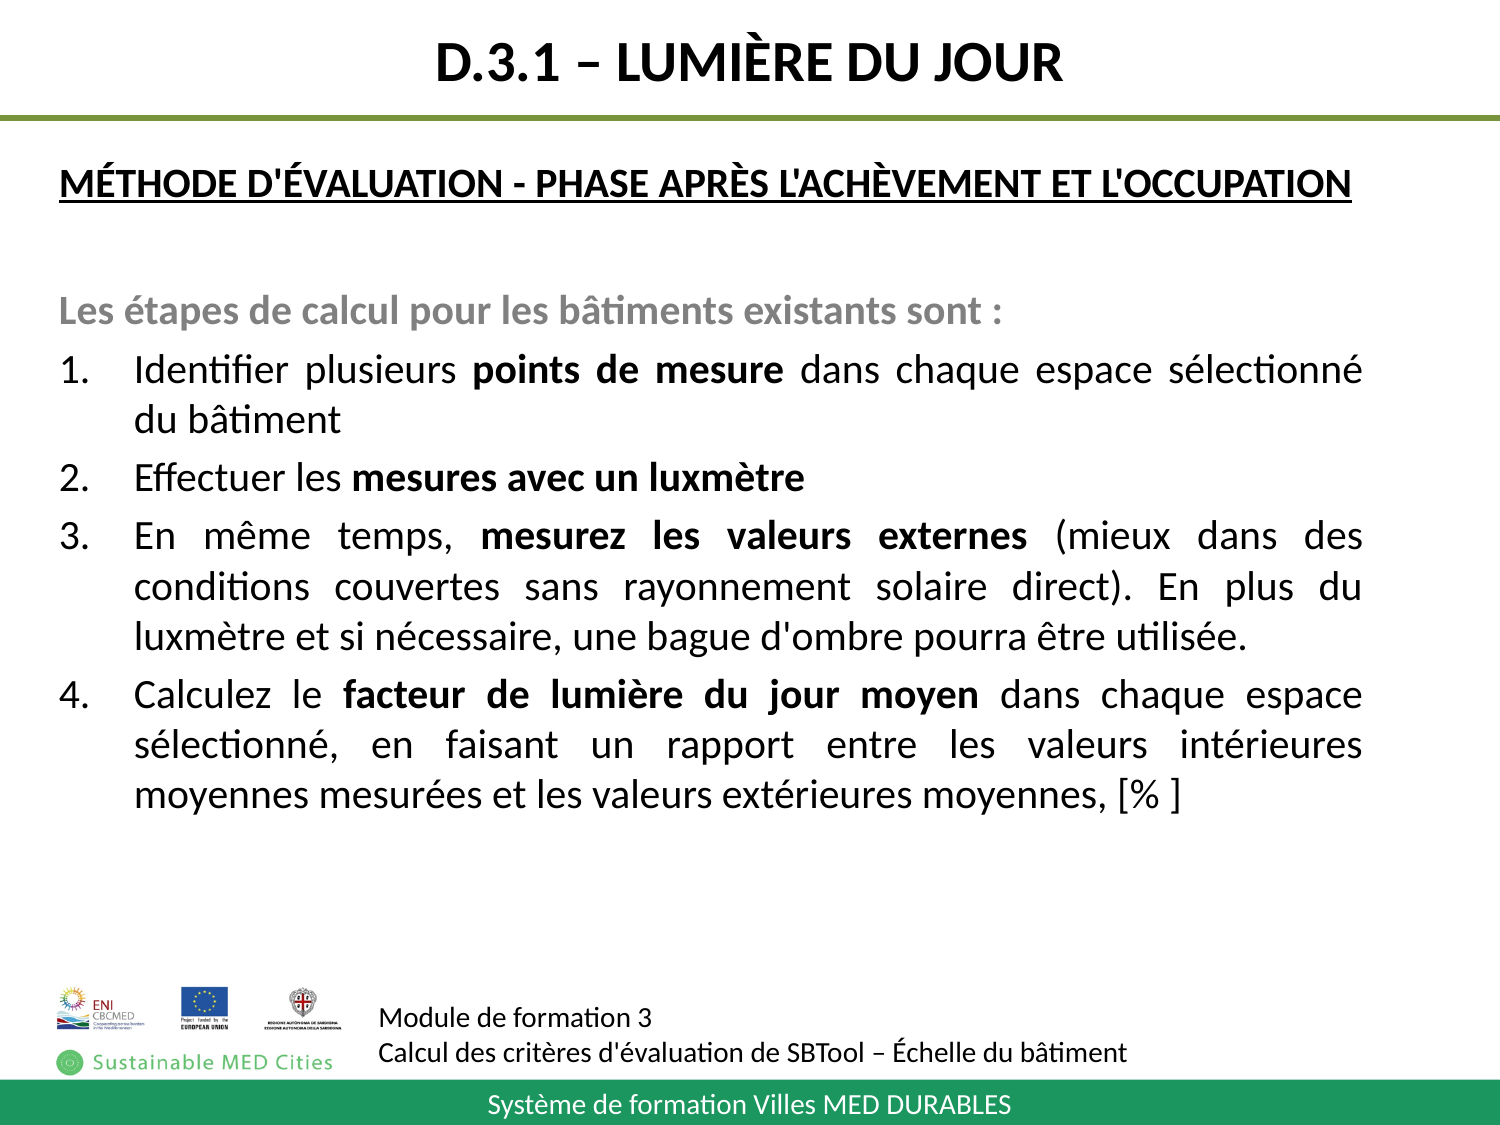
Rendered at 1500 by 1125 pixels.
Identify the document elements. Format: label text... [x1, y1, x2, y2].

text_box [0, 972, 1500, 1125]
text_box Les étapes de calcul pour les bâtiments existants sont : Identifier plusieurs points de mesure dans chaque espace sélectionné du bâtiment Effectuer les mesures avec un luxmètre En même temps, mesurez les valeurs externes (mieux dans des conditions couvertes sans rayonnement solaire direct). En plus du luxmètre et si nécessaire, une bague d'ombre pourra être utilisée. Calculez le facteur de lumière du jour moyen dans chaque espace sélectionné, en faisant un rapport entre les valeurs intérieures moyennes mesurées et les valeurs extérieures moyennes, [% ] [43, 275, 1379, 885]
text_box MÉTHODE D'ÉVALUATION - PHASE APRÈS L'ACHÈVEMENT ET L'OCCUPATION [43, 147, 1493, 235]
title D.3.1 – LUMIÈRE DU JOUR [0, 0, 1500, 117]
